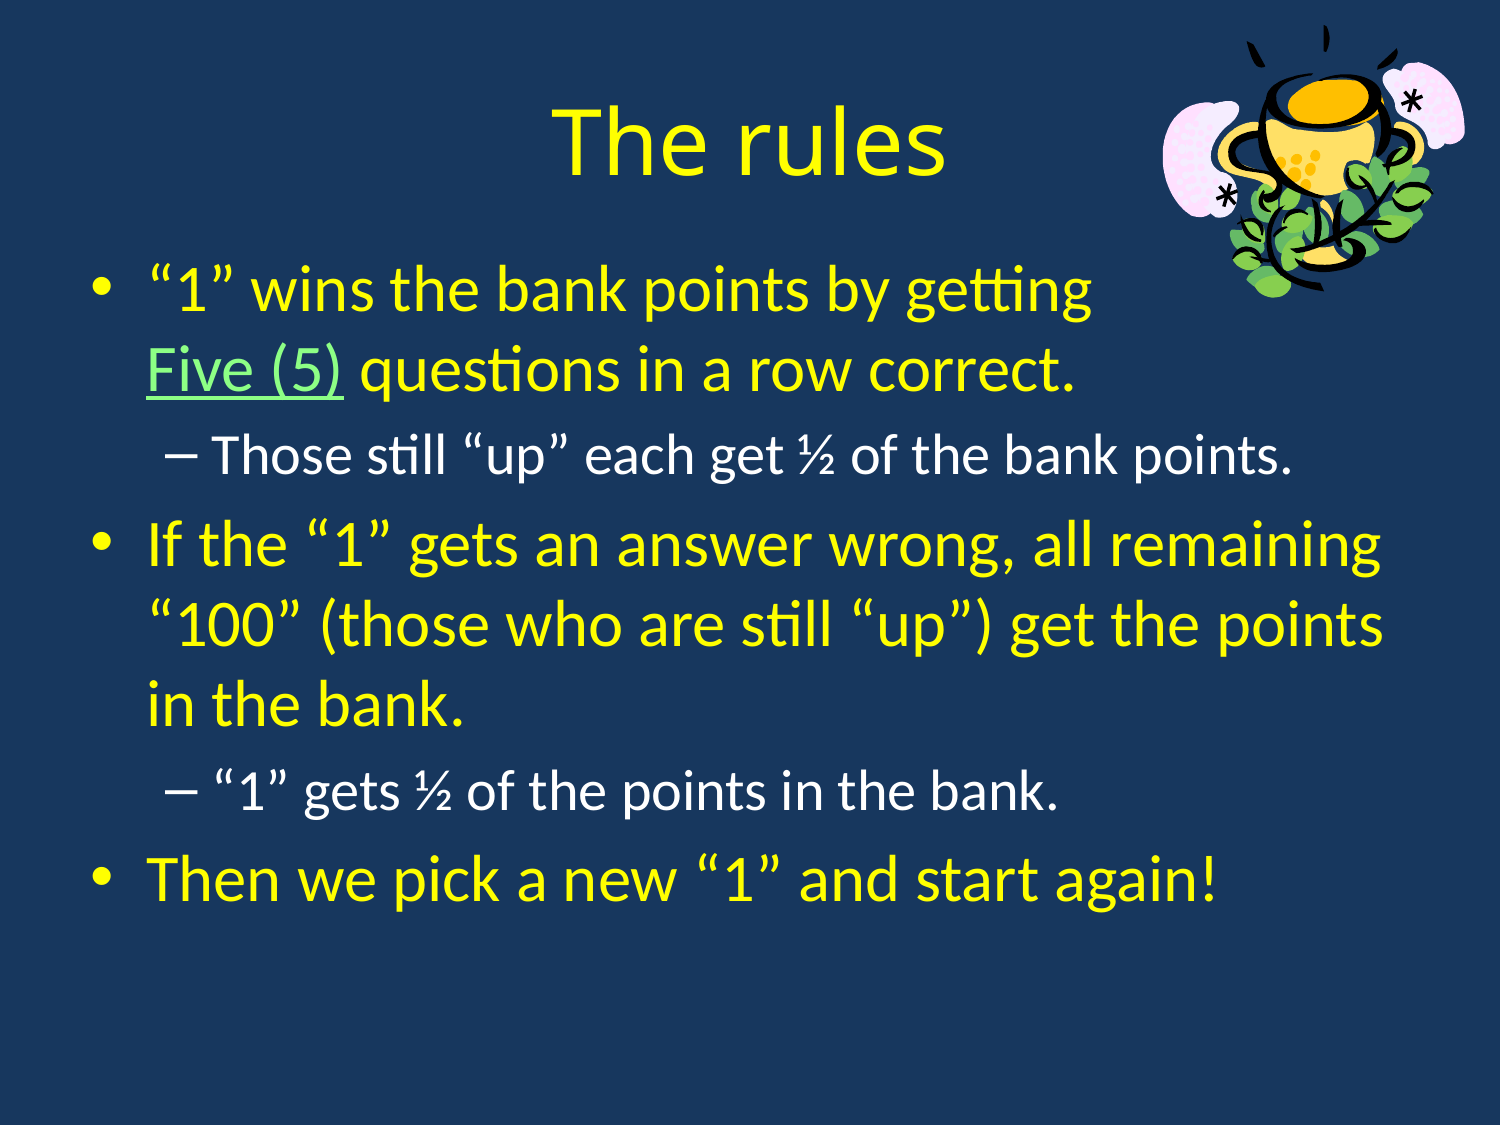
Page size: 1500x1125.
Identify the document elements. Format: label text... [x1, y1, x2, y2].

picture [1162, 24, 1468, 301]
title The rules [75, 45, 1157, 233]
list “1” wins the bank points by getting Five (5) questions in a row correct. Those still “up” each get ½ of the bank points. If the “1” gets an answer wrong, all remaining “100” (those who are still “up”) get the points in the bank. “1” gets ½ of the points in the bank. Then we pick a new “1” and start again! [75, 237, 1425, 1005]
